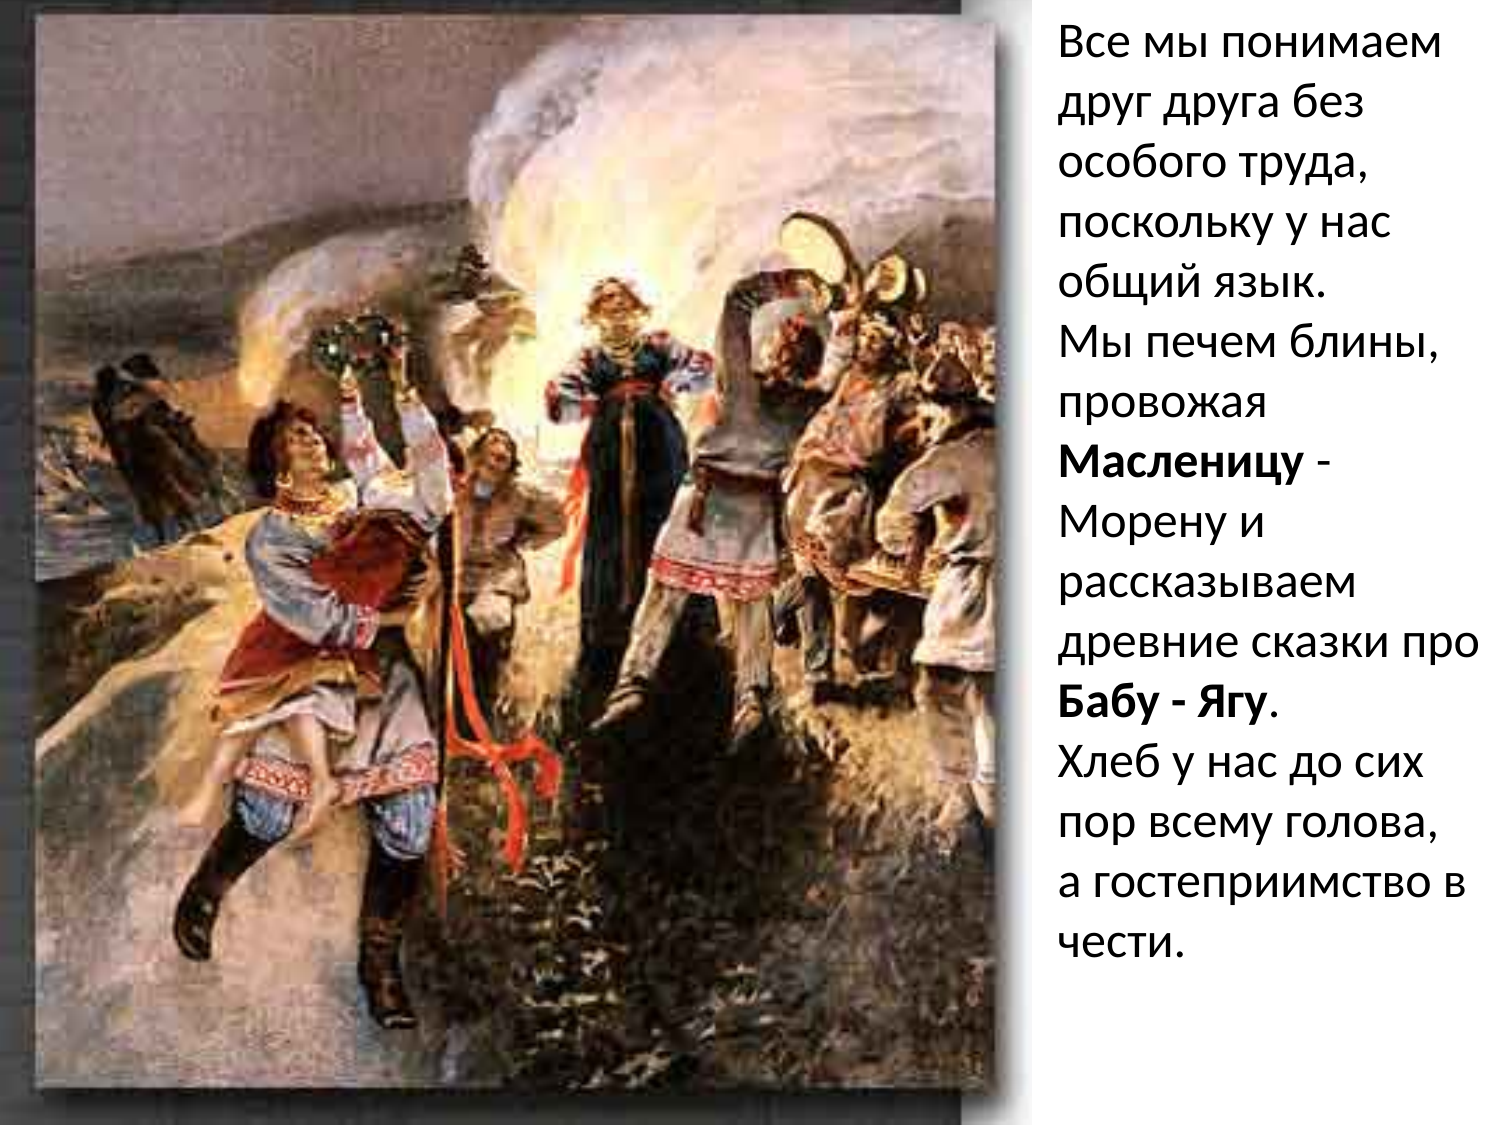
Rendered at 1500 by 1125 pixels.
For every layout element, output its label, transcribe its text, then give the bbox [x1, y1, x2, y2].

text_box Все мы понимаем друг друга без особого труда, поскольку у нас общий язык. Мы печем блины, провожая Масленицу - Морену и рассказываем древние сказки про Бабу - Ягу. Хлеб у нас до сих пор всему голова, а гостеприимство в чести. [1042, 0, 1500, 975]
picture [0, 0, 1032, 1125]
